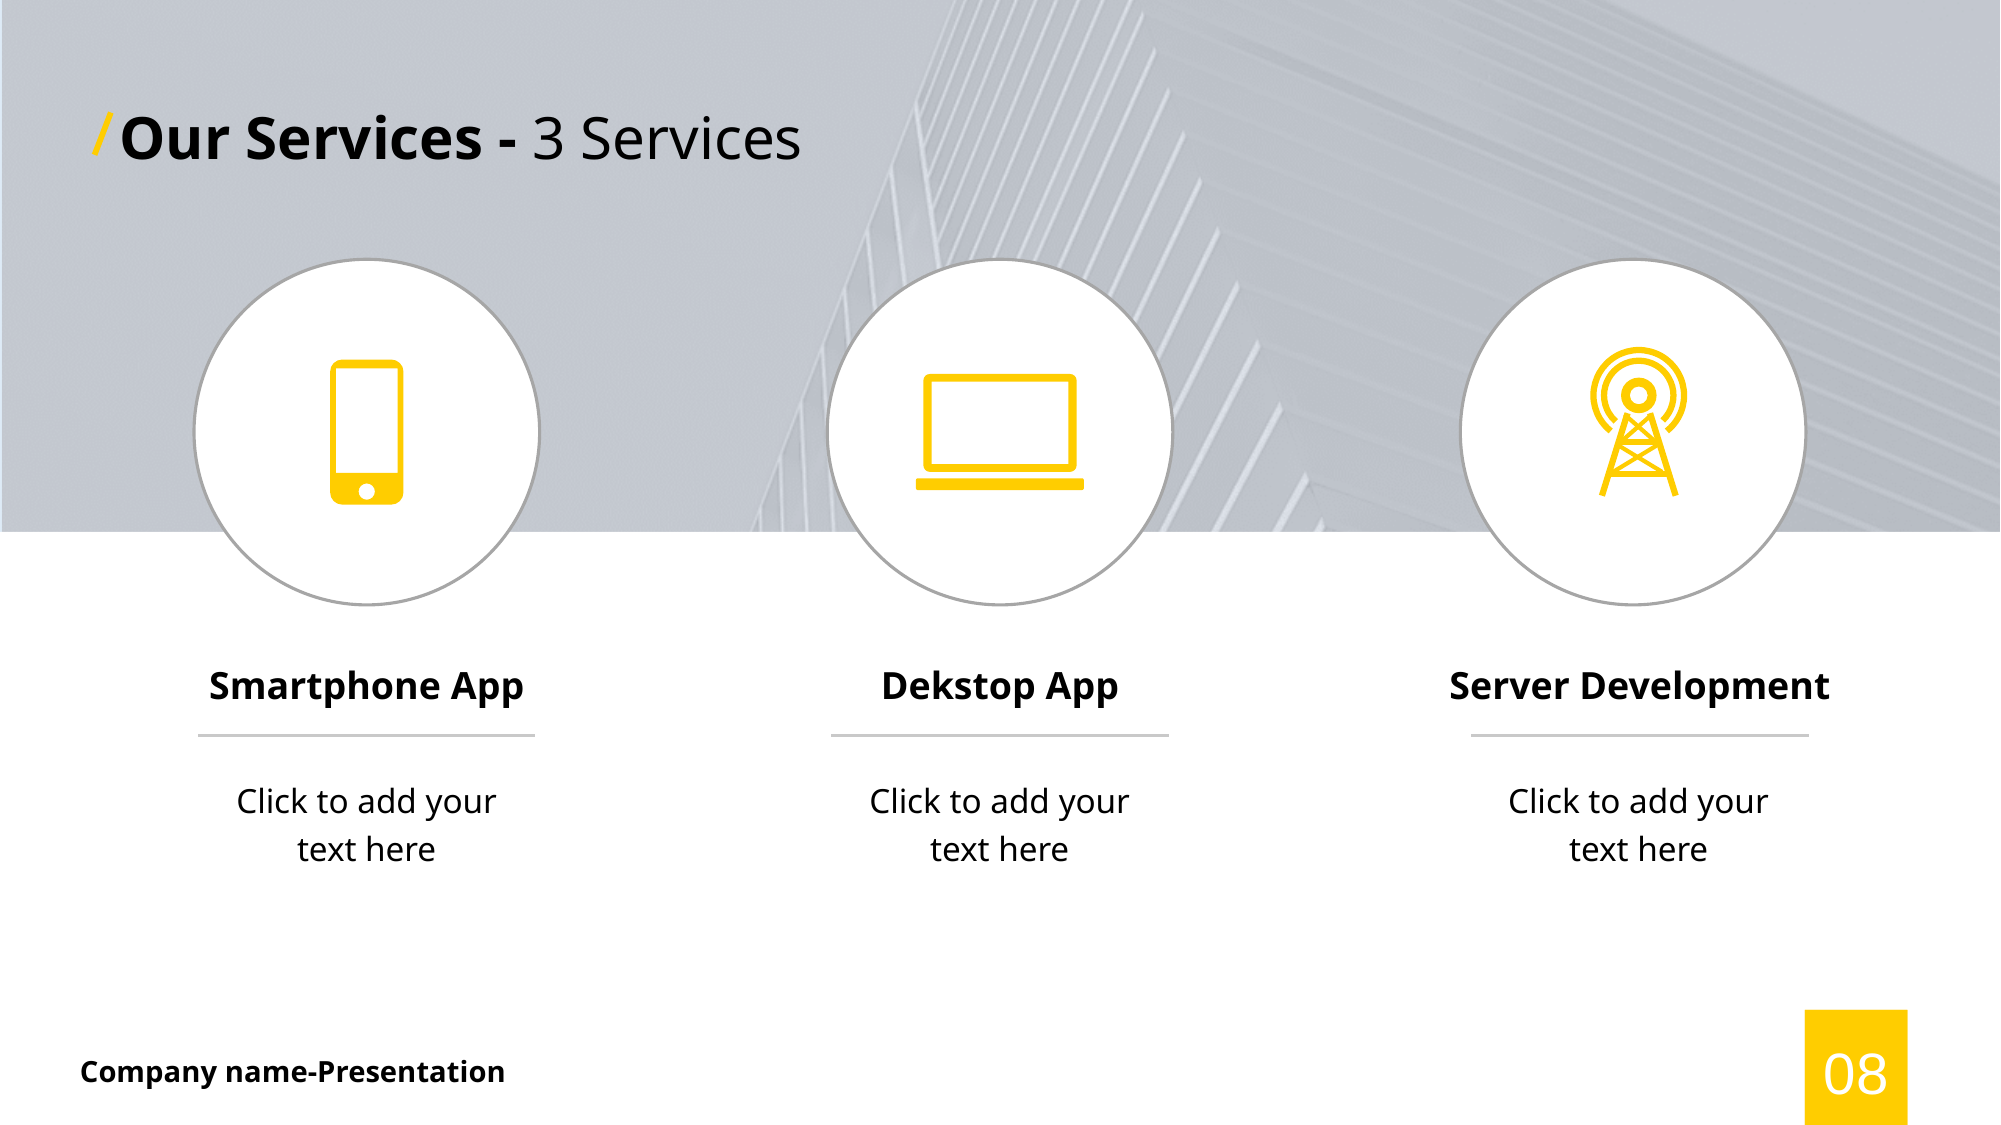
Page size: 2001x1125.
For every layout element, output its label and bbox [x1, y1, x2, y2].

text_box [1593, 349, 1685, 496]
text_box [94, 112, 111, 155]
text_box [915, 373, 1084, 491]
picture [0, 0, 2000, 1125]
